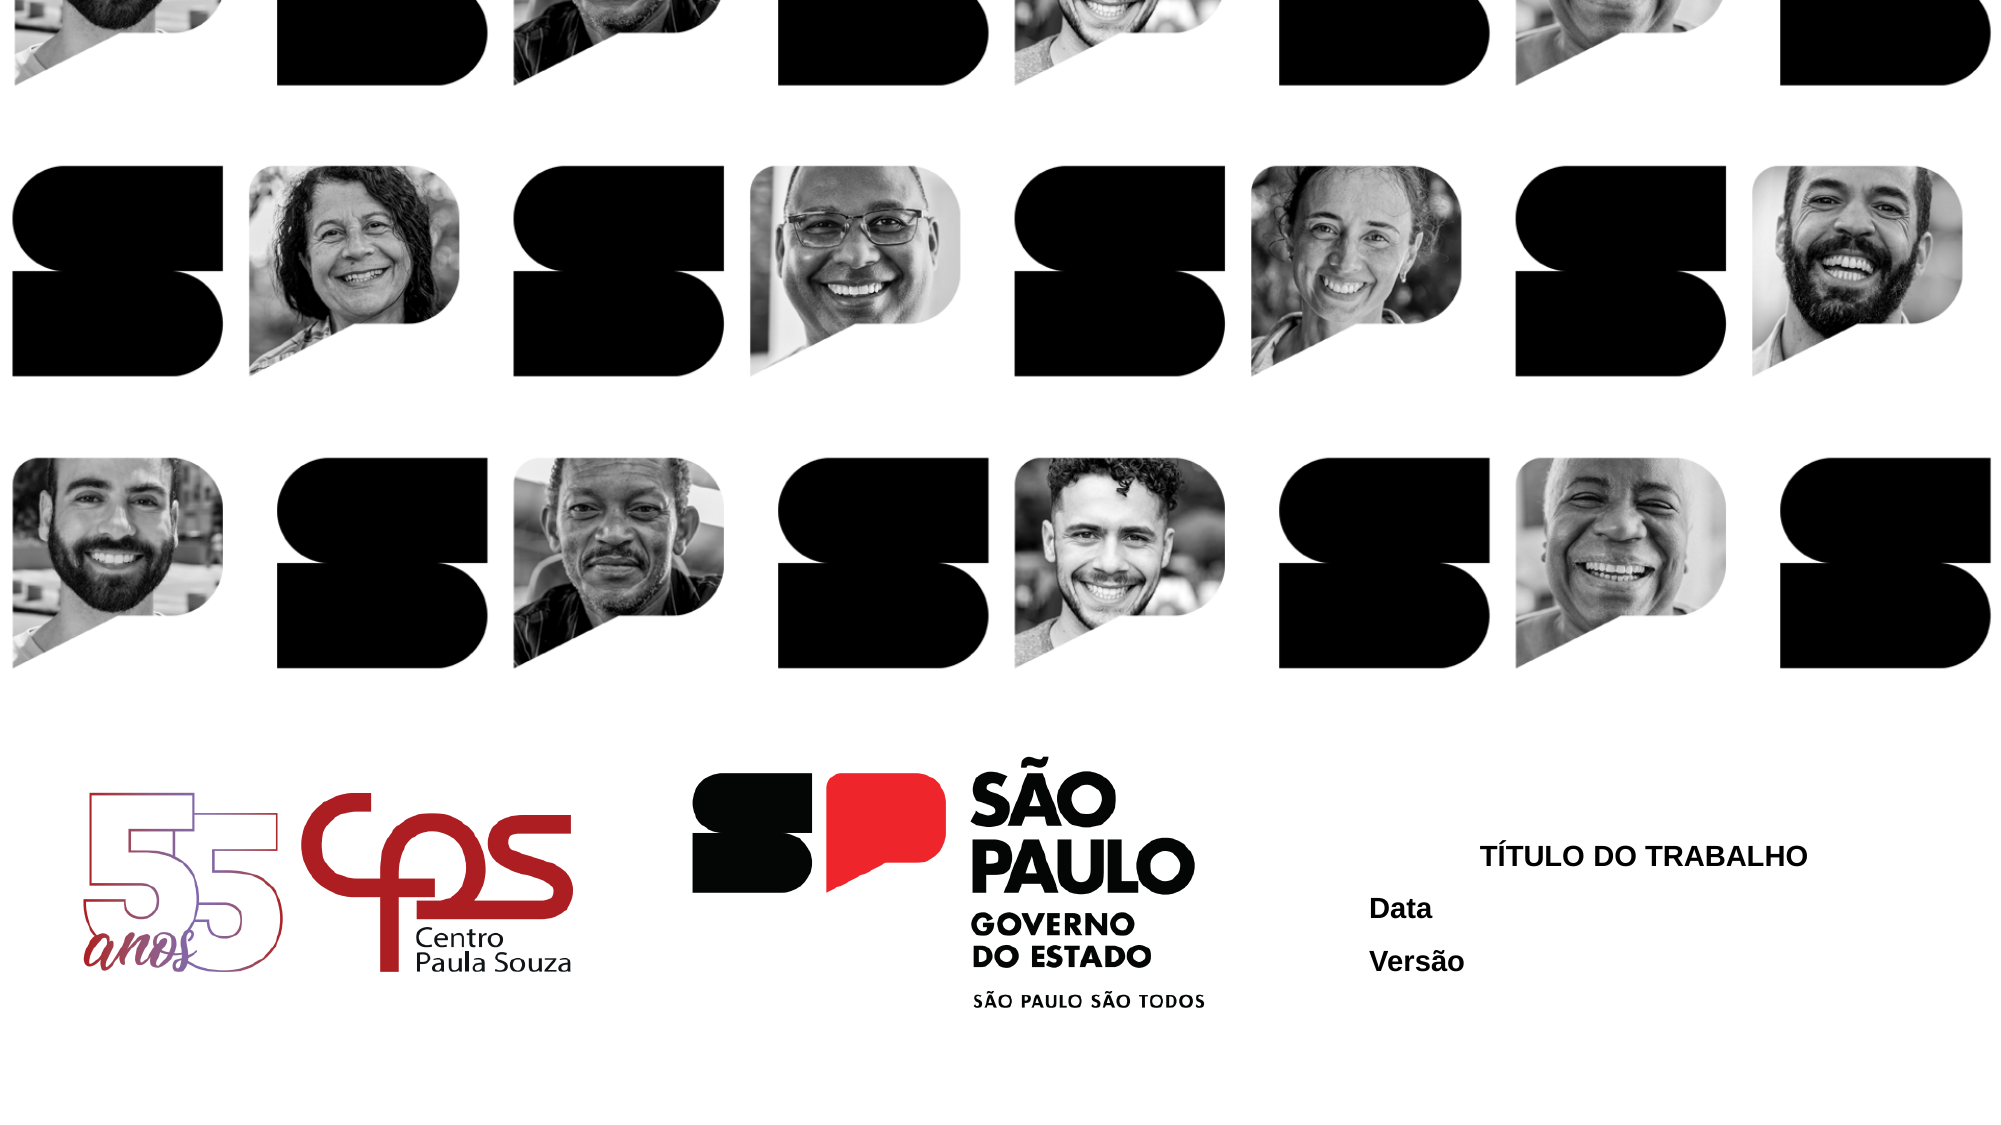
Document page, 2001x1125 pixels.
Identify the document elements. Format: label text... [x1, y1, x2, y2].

text_box TÍTULO DO TRABALHO Data Versão [1354, 812, 1934, 991]
picture [0, 0, 2000, 1125]
